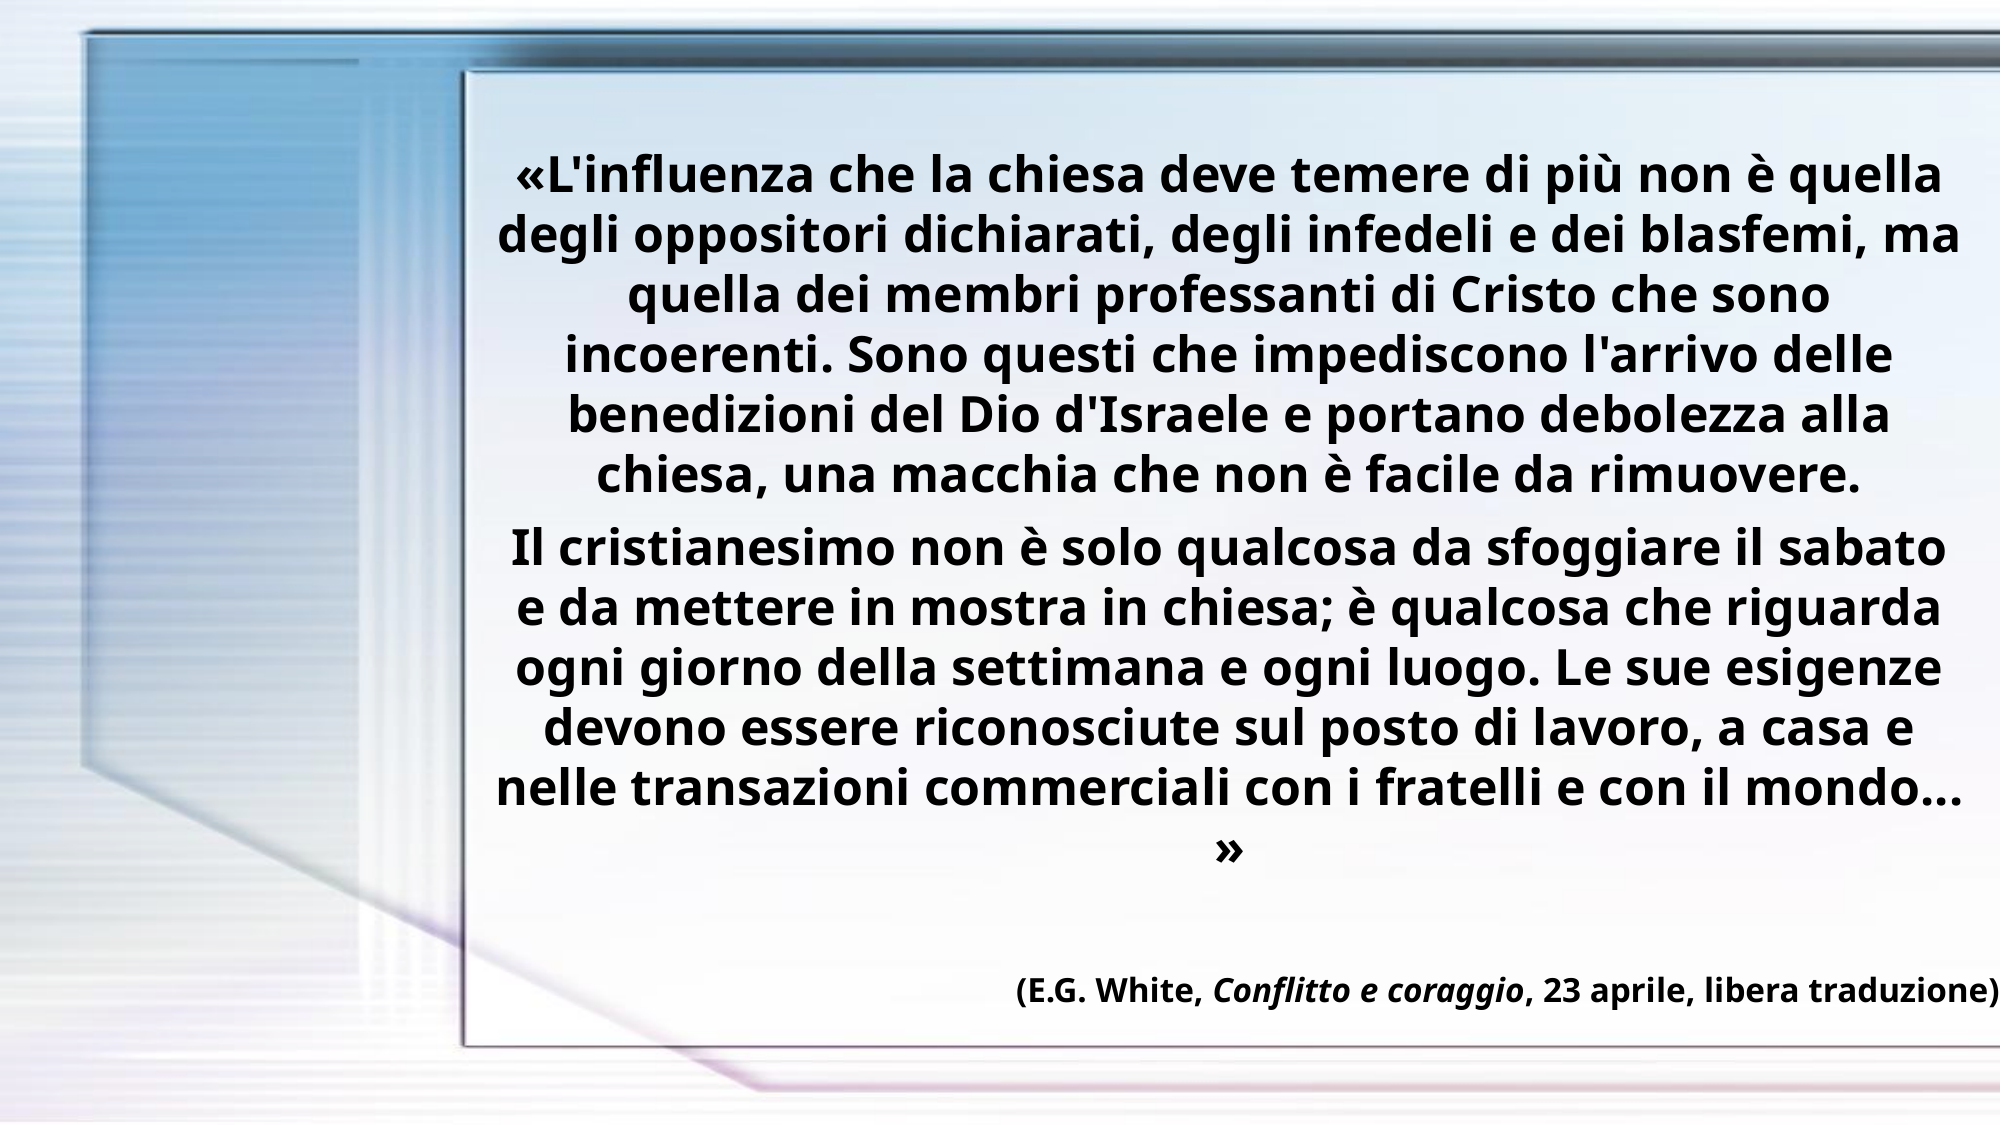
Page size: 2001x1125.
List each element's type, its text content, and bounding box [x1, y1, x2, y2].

text_box (E.G. White, Conflitto e coraggio, 23 aprile, libera traduzione) [1001, 961, 2000, 1017]
text_box «L'influenza che la chiesa deve temere di più non è quella degli oppositori dichiarati, degli infedeli e dei blasfemi, ma quella dei membri professanti di Cristo che sono incoerenti. Sono questi che impediscono l'arrivo delle benedizioni del Dio d'Israele e portano debolezza alla chiesa, una macchia che non è facile da rimuovere. Il cristianesimo non è solo qualcosa da sfoggiare il sabato e da mettere in mostra in chiesa; è qualcosa che riguarda ogni giorno della settimana e ogni luogo. Le sue esigenze devono essere riconosciute sul posto di lavoro, a casa e nelle transazioni commerciali con i fratelli e con il mondo... » [478, 135, 1981, 883]
